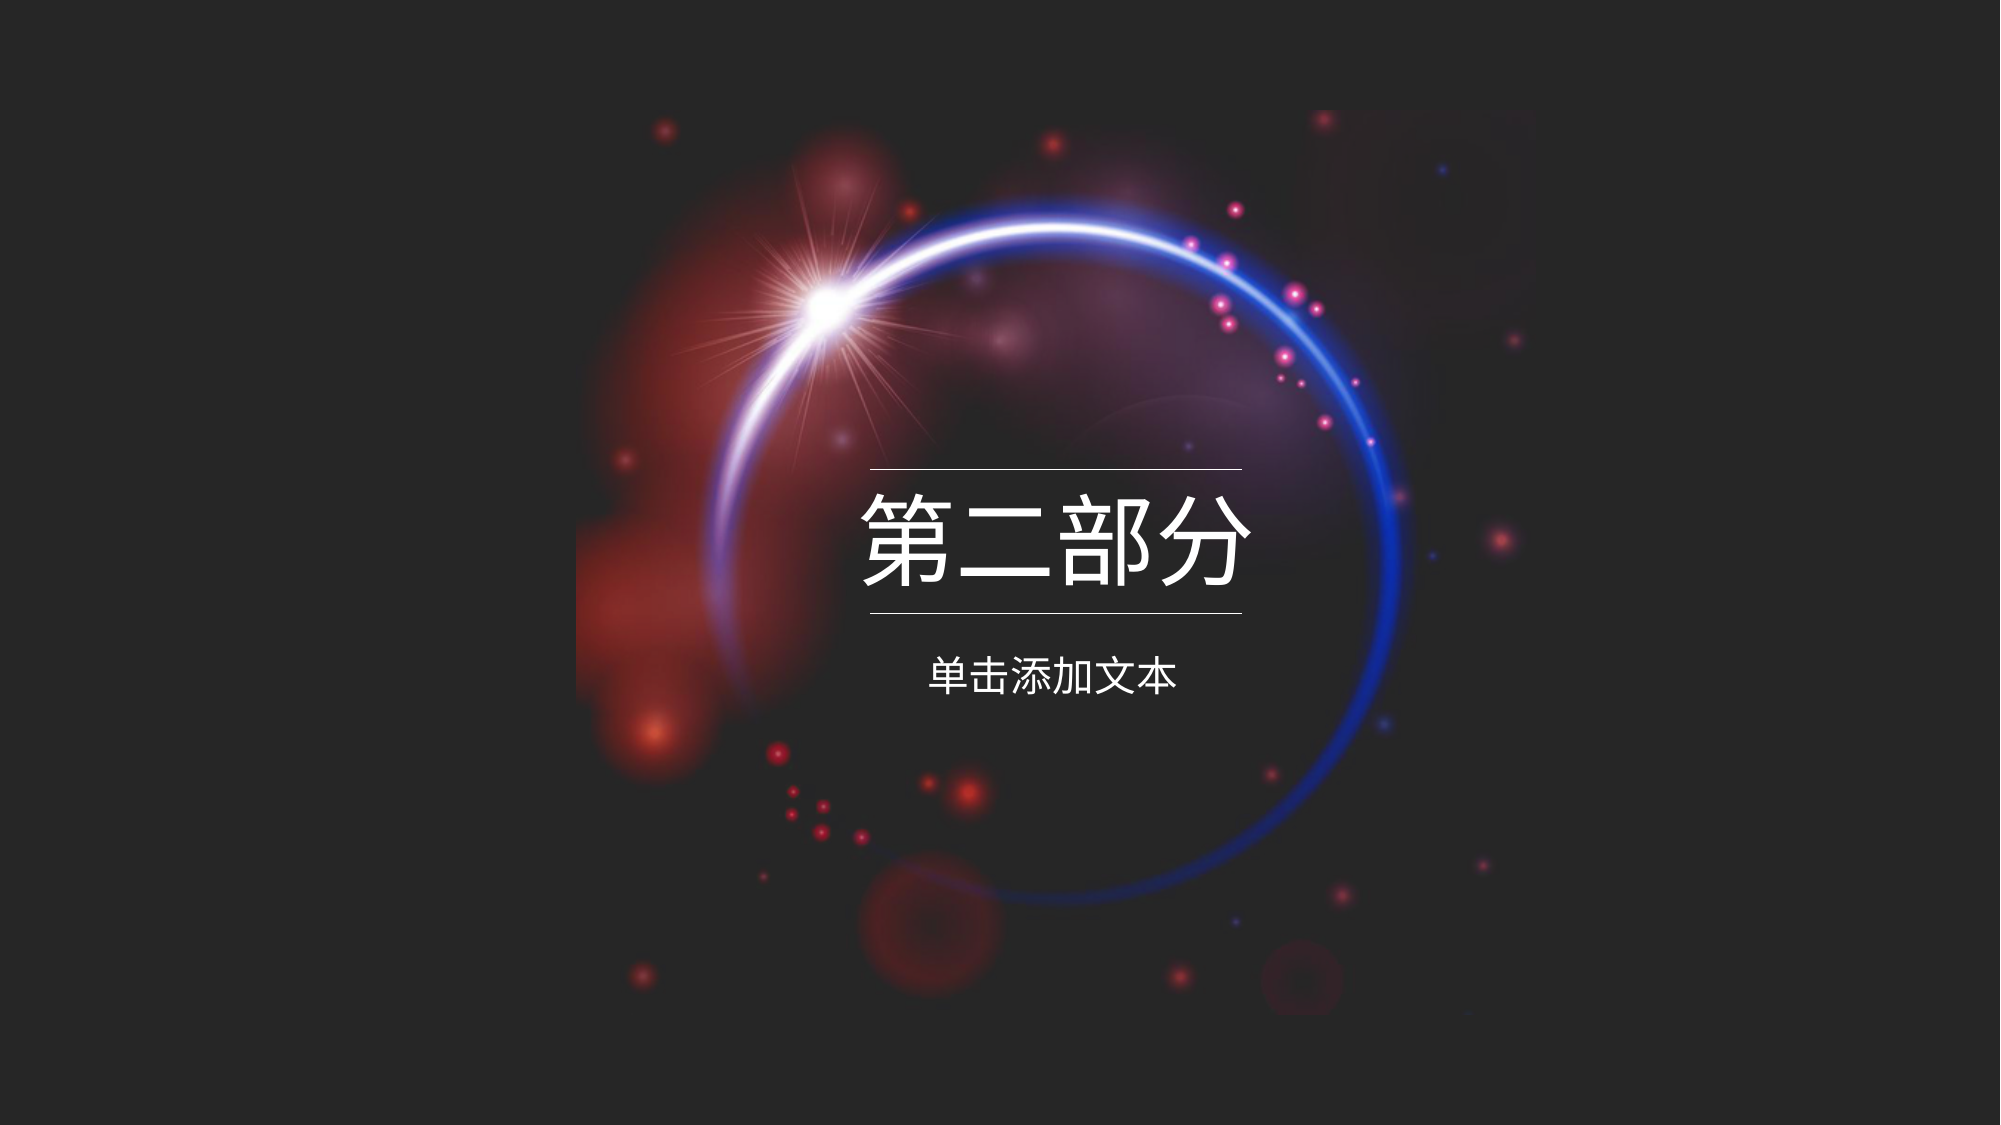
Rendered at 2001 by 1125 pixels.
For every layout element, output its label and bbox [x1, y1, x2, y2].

picture [576, 110, 1536, 1015]
